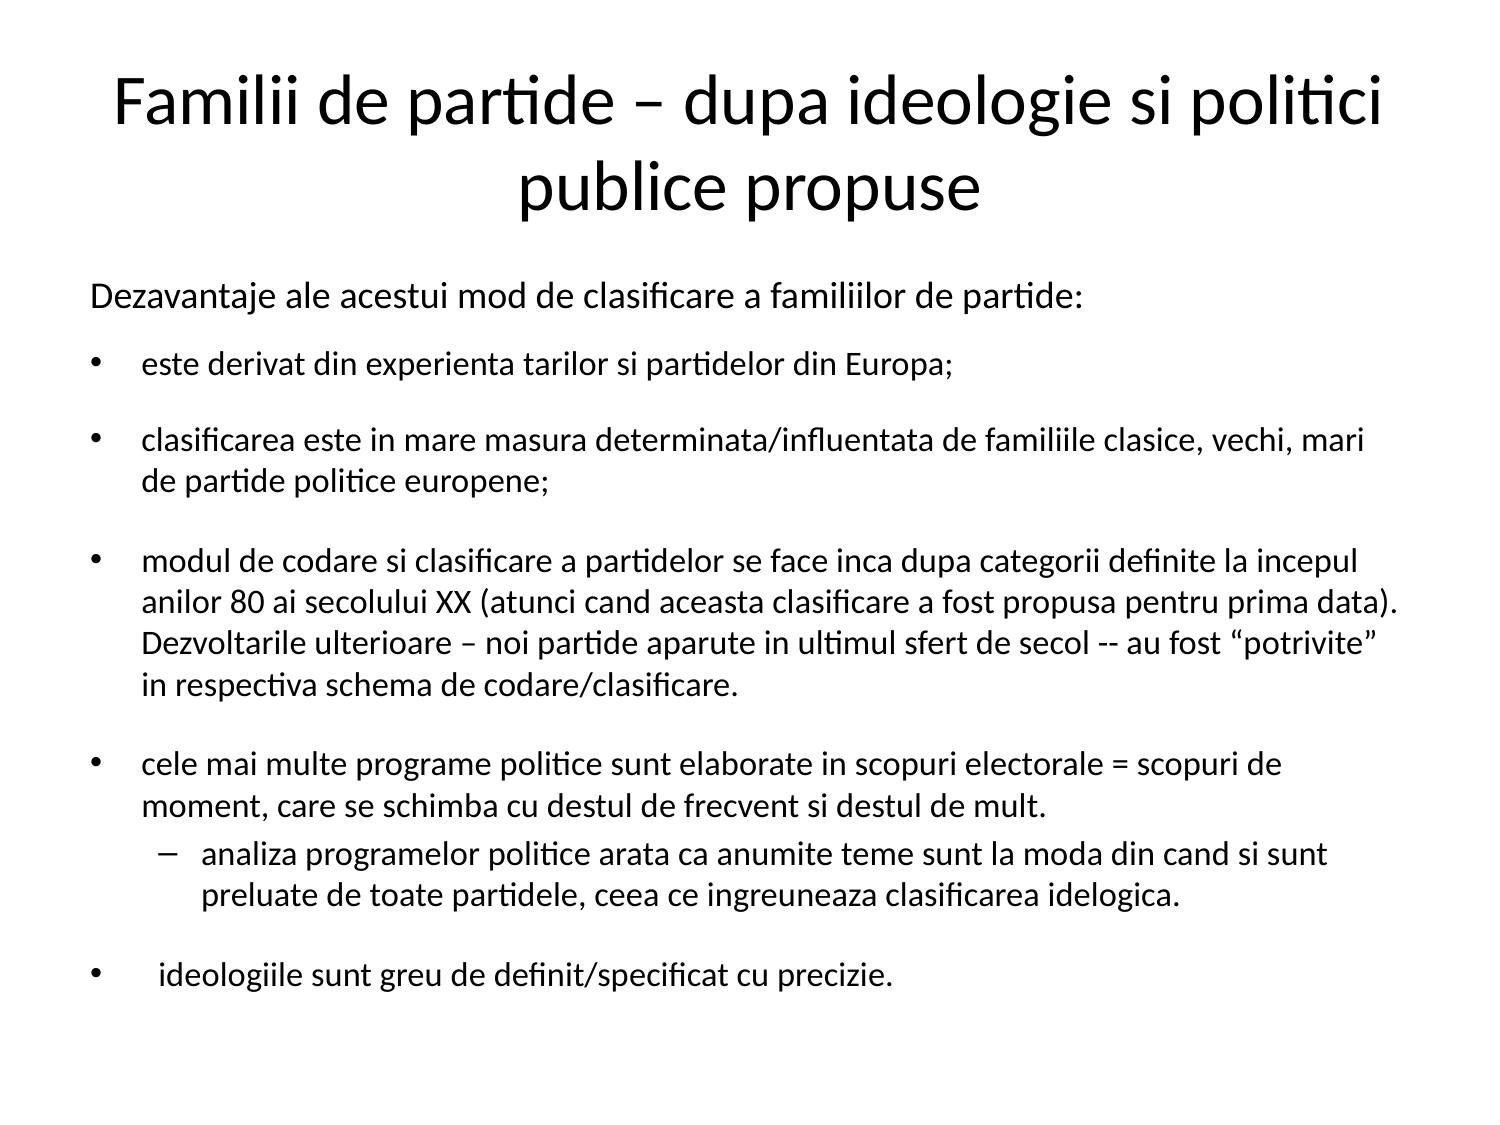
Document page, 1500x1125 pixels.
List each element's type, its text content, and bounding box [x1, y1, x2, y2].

list Dezavantaje ale acestui mod de clasificare a familiilor de partide: este derivat din experienta tarilor si partidelor din Europa; clasificarea este in mare masura determinata/influentata de familiile clasice, vechi, mari de partide politice europene; modul de codare si clasificare a partidelor se face inca dupa categorii definite la incepul anilor 80 ai secolului XX (atunci cand aceasta clasificare a fost propusa pentru prima data). Dezvoltarile ulterioare – noi partide aparute in ultimul sfert de secol -- au fost “potrivite” in respectiva schema de codare/clasificare. cele mai multe programe politice sunt elaborate in scopuri electorale = scopuri de moment, care se schimba cu destul de frecvent si destul de mult. analiza programelor politice arata ca anumite teme sunt la moda din cand si sunt preluate de toate partidele, ceea ce ingreuneaza clasificarea idelogica. ideologiile sunt greu de definit/specificat cu precizie. [75, 262, 1425, 1005]
title Familii de partide – dupa ideologie si politici publice propuse [75, 45, 1425, 233]
